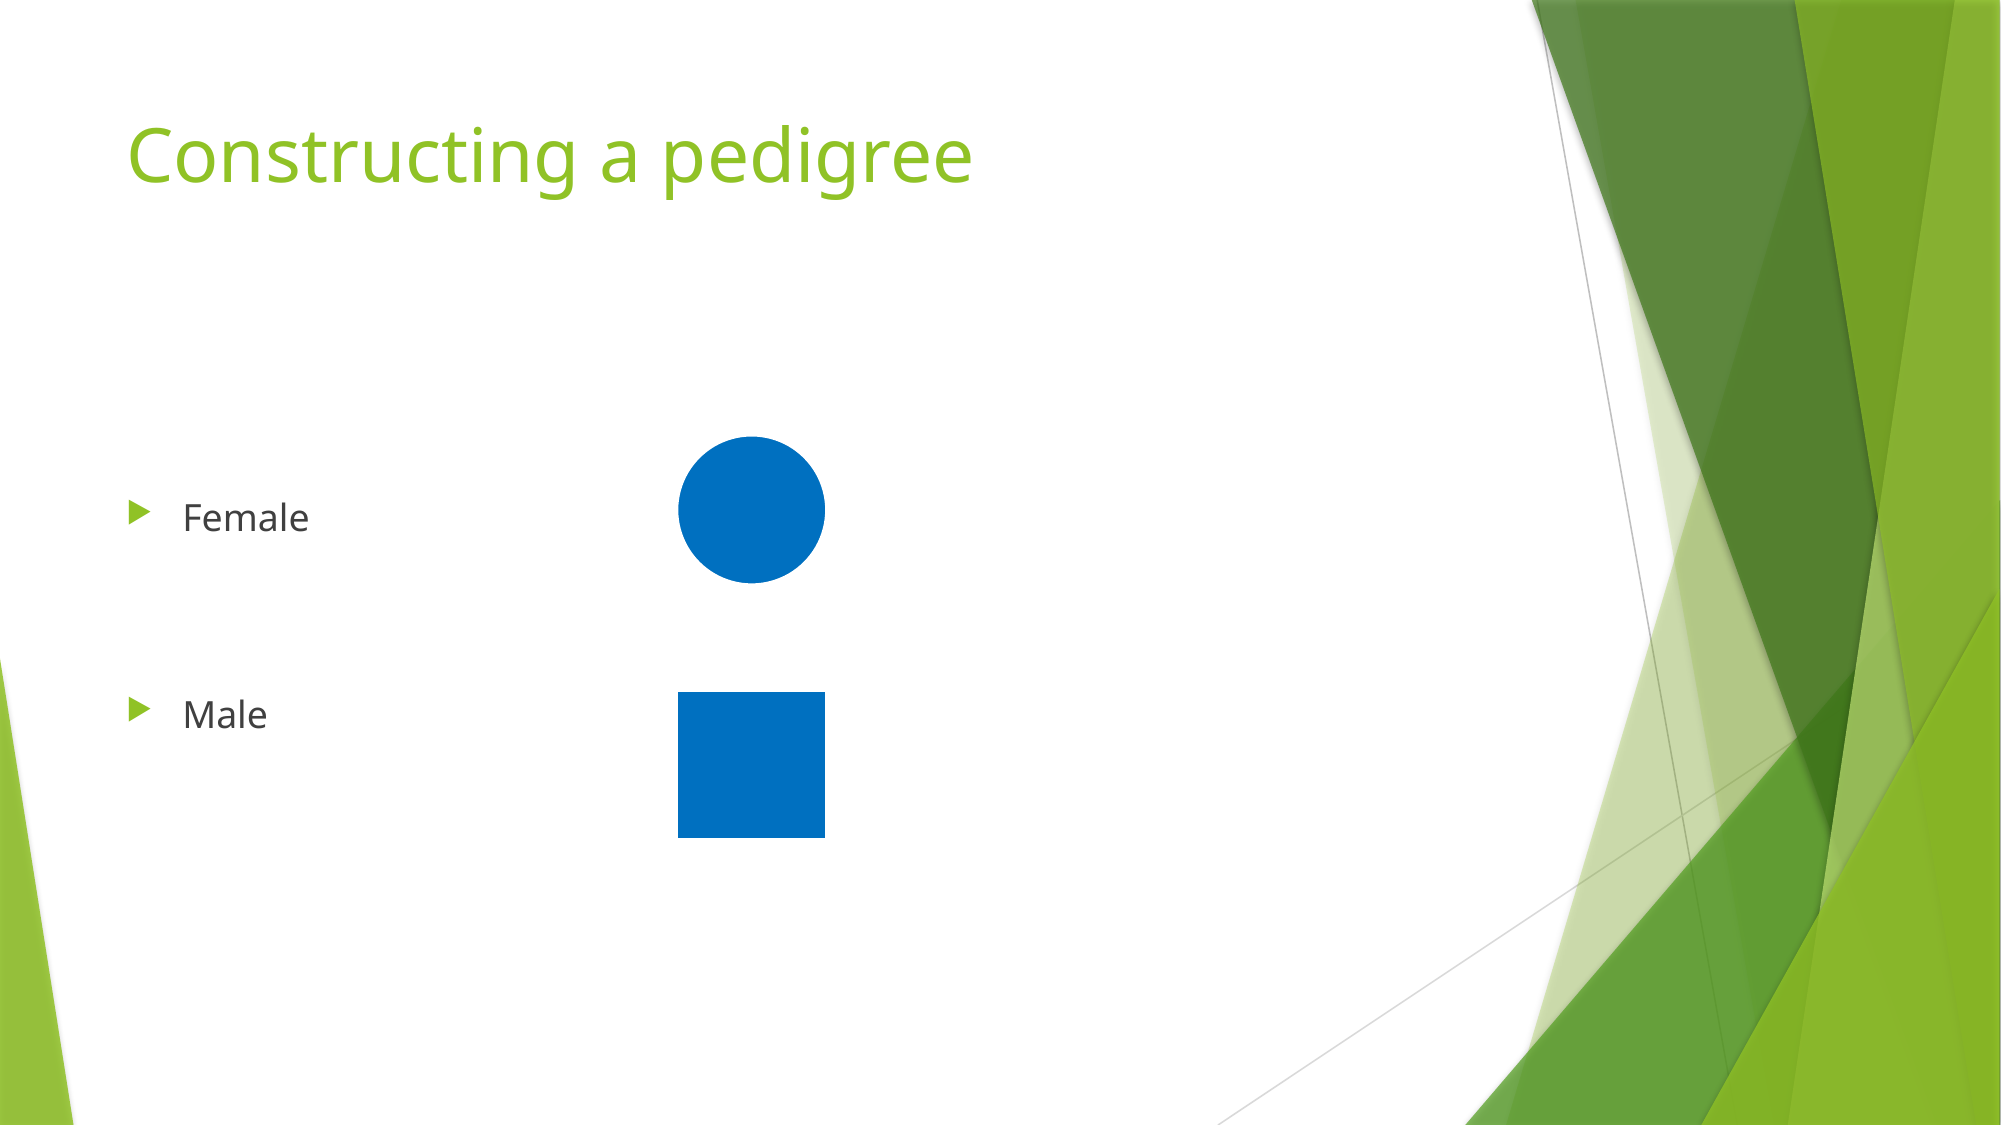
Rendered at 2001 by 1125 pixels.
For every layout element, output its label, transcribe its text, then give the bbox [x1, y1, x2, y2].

text_box [675, 433, 829, 587]
title Constructing a pedigree [111, 99, 1522, 317]
list Female Male [111, 354, 1522, 992]
text_box [675, 688, 828, 842]
